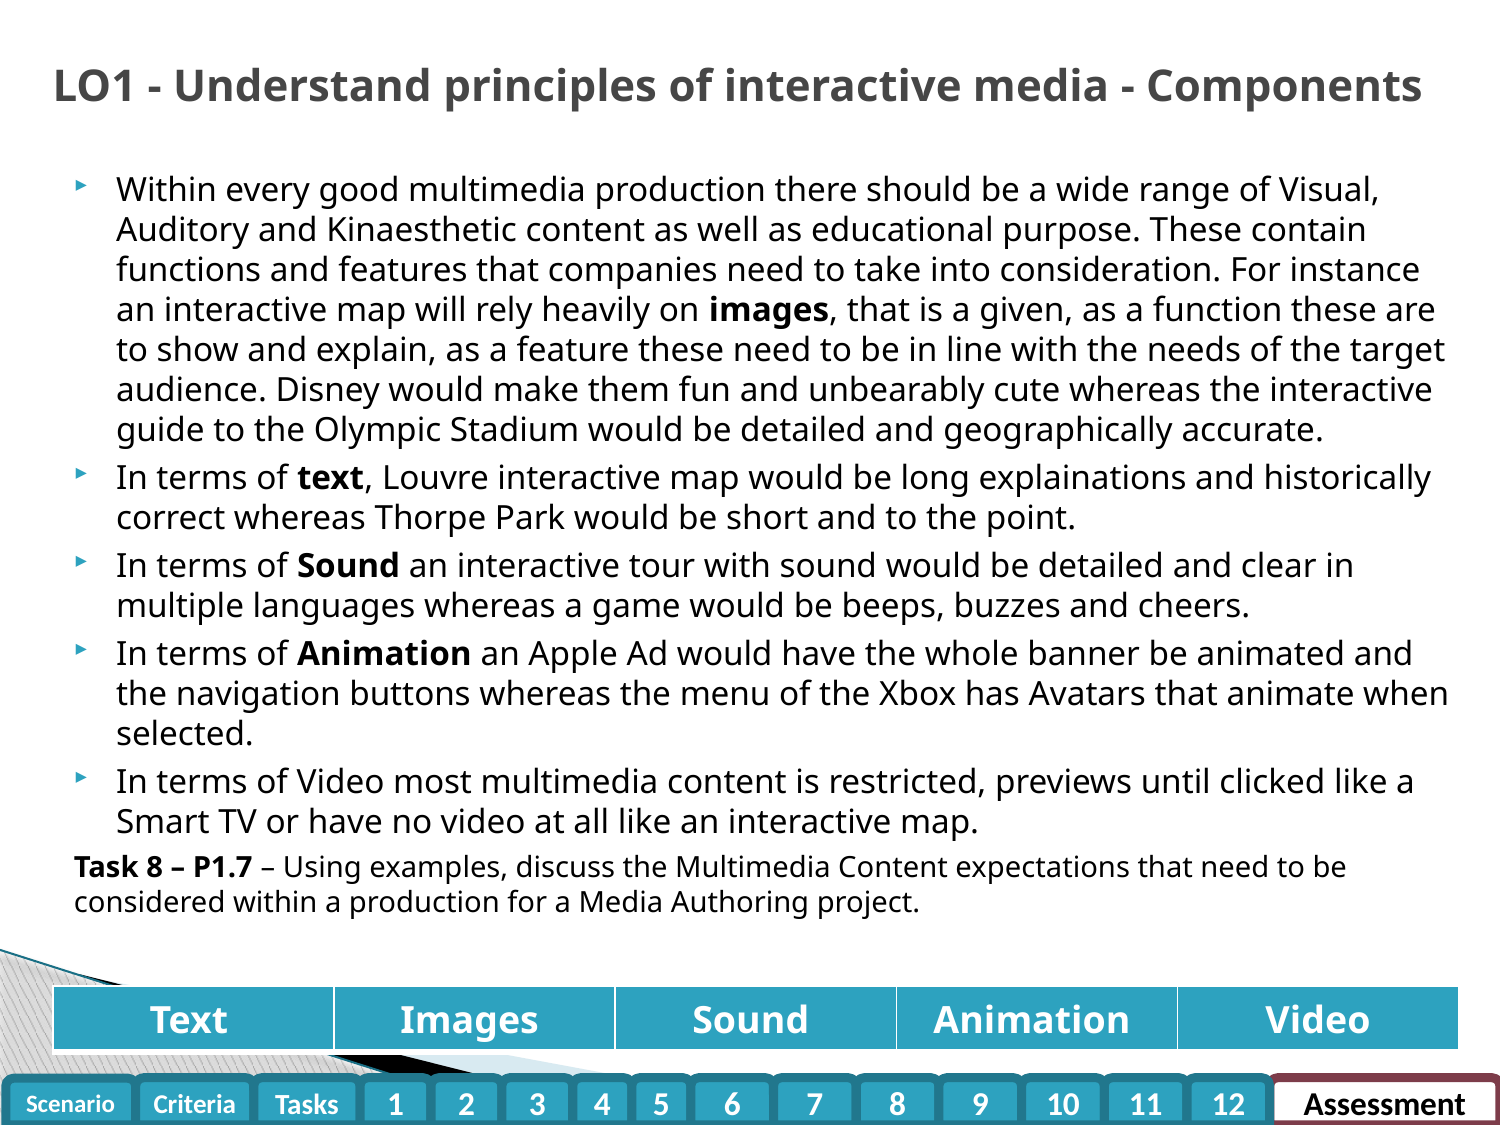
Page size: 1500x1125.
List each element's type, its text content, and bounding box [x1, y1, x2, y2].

table_header Sound [616, 987, 896, 1049]
table_header Text [54, 987, 333, 1049]
table_header Video [1178, 987, 1458, 1049]
list Within every good multimedia production there should be a wide range of Visual, Auditory and Kinaesthetic content as well as educational purpose. These contain functions and features that companies need to take into consideration. For instance an interactive map will rely heavily on images, that is a given, as a function these are to show and explain, as a feature these need to be in line with the needs of the target audience. Disney would make them fun and unbearably cute whereas the interactive guide to the Olympic Stadium would be detailed and geographically accurate. In terms of text, Louvre interactive map would be long explainations and historically correct whereas Thorpe Park would be short and to the point. In terms of Sound an interactive tour with sound would be detailed and clear in multiple languages whereas a game would be beeps, buzzes and cheers. In terms of Animation an Apple Ad would have the whole banner be animated and the navigation buttons whereas the menu of the Xbox has Avatars that animate when selected. In terms of Video most multimedia content is restricted, previews until clicked like a Smart TV or have no video at all like an interactive map. Task 8 – P1.7 – Using examples, discuss the Multimedia Content expectations that need to be considered within a production for a Media Authoring project. [41, 160, 1471, 965]
table_header Animation [897, 987, 1177, 1049]
title LO1 - Understand principles of interactive media - Components [37, 30, 1471, 138]
table_header Images [335, 987, 614, 1049]
